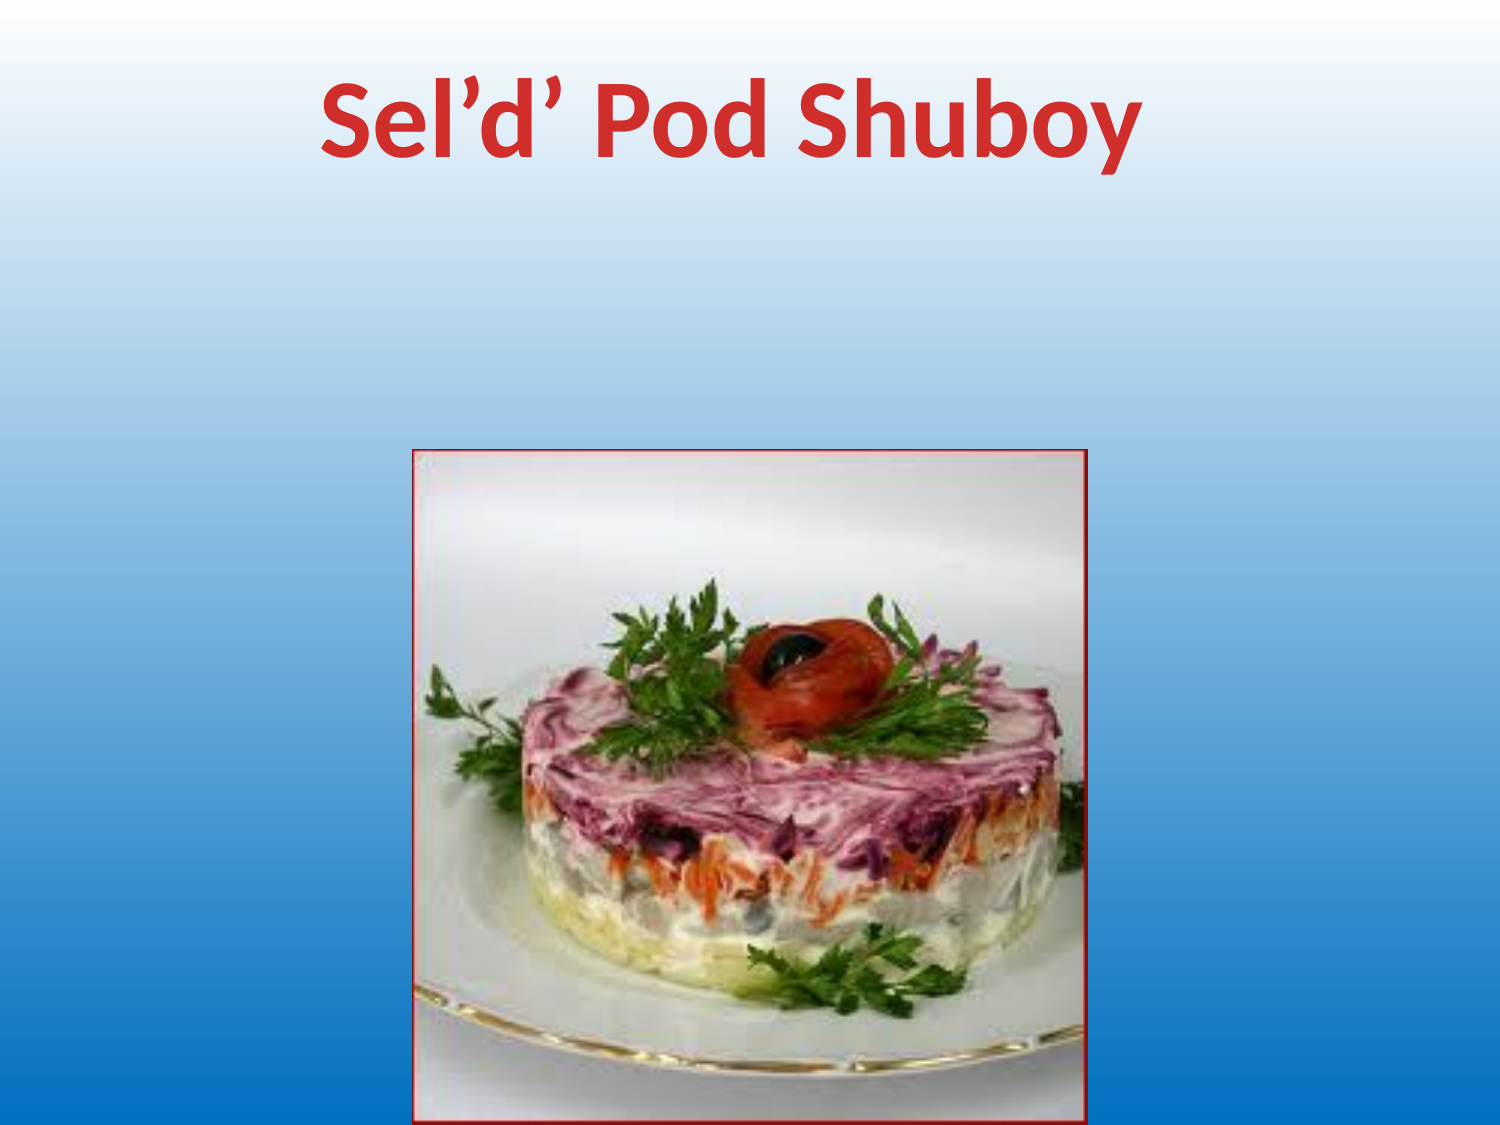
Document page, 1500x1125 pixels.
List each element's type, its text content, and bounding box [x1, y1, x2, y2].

text_box Sel’d’ Pod Shuboy [304, 37, 1160, 188]
picture [412, 449, 1088, 1125]
